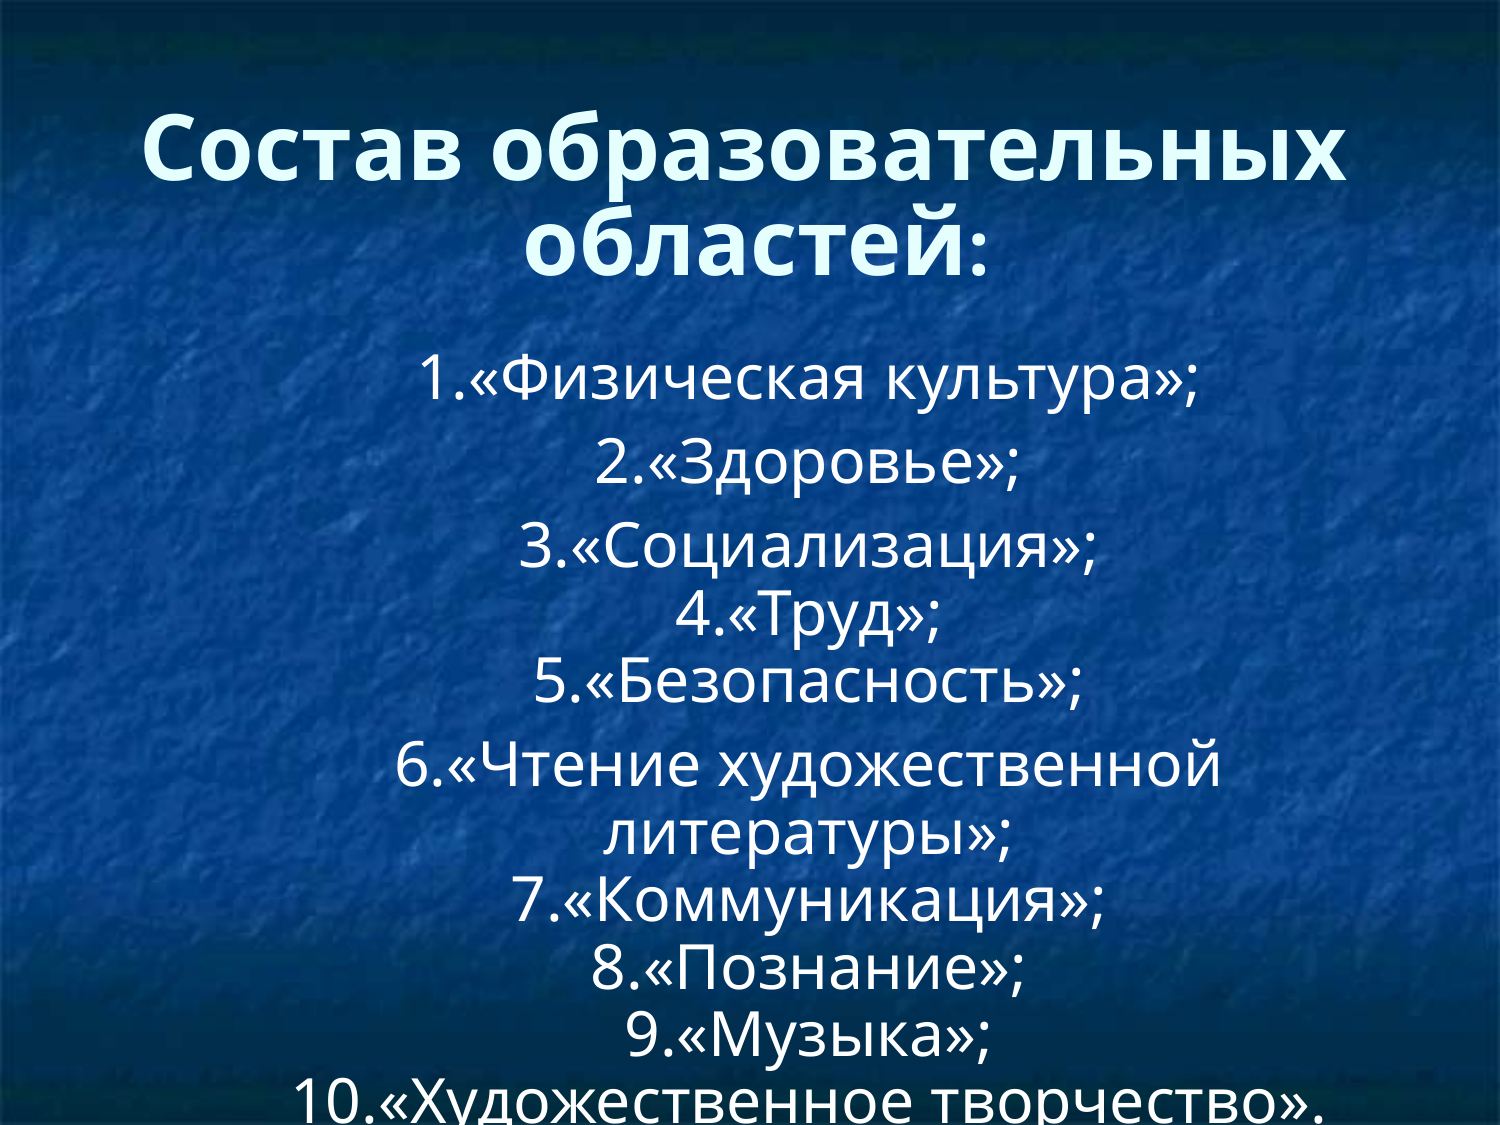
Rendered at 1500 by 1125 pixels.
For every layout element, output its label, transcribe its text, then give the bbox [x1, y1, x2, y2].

picture [0, 0, 1500, 1125]
subtitle 1.«Физическая культура»; 2.«Здоровье»; 3.«Социализация»; 4.«Труд»; 5.«Безопасность»; 6.«Чтение художественной литературы»; 7.«Коммуникация»; 8.«Познание»; 9.«Музыка»; 10.«Художественное творчество». [182, 337, 1436, 1059]
title Состав образовательных областей: [76, 77, 1412, 367]
